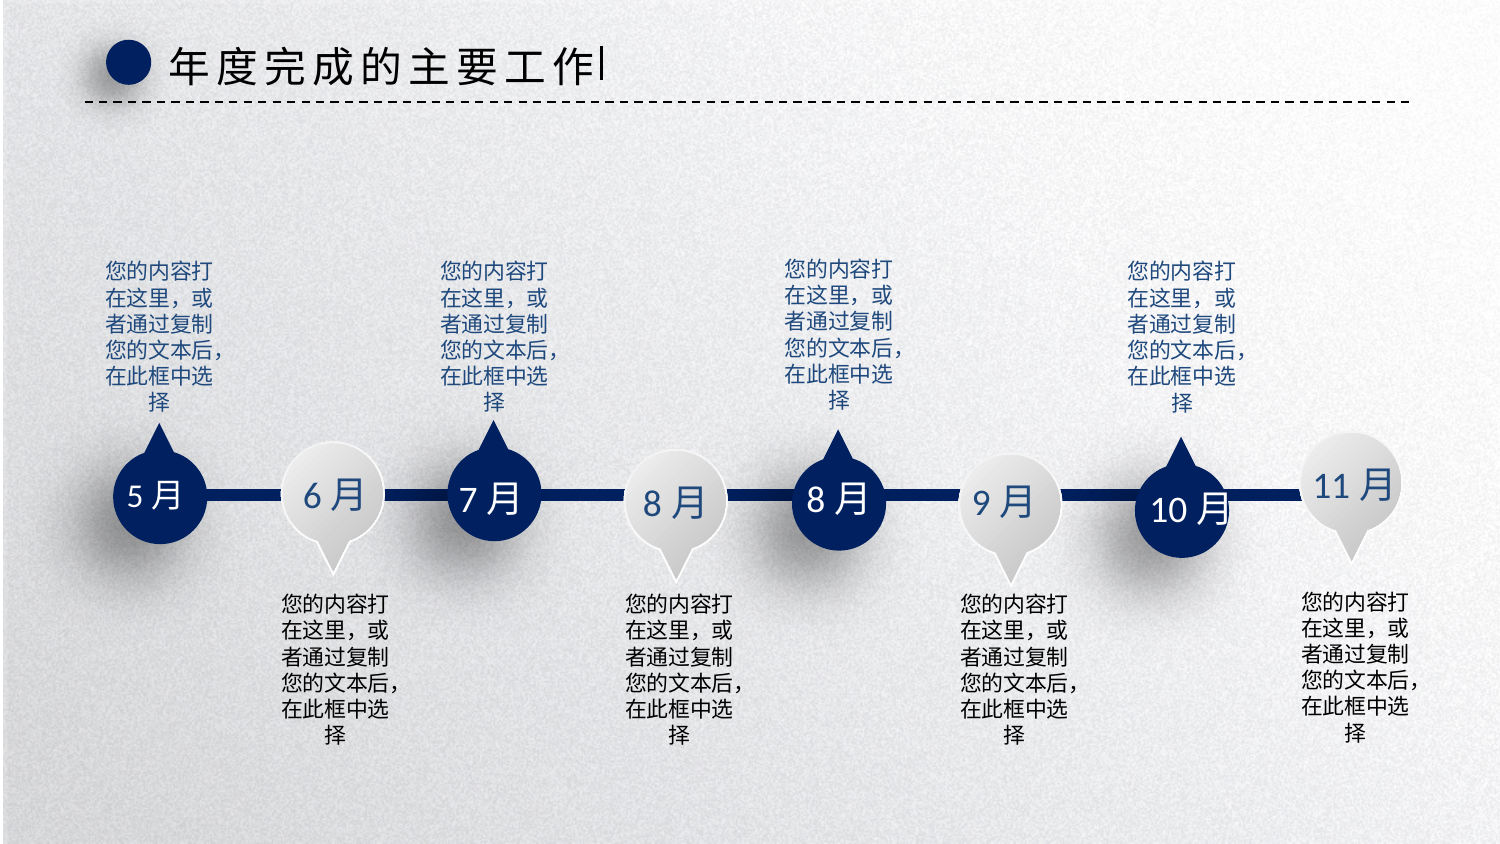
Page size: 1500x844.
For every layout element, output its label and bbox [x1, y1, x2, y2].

text_box [1298, 430, 1404, 567]
text_box [280, 441, 386, 577]
text_box [958, 452, 1063, 589]
picture [3, 0, 1500, 844]
text_box [623, 448, 728, 585]
